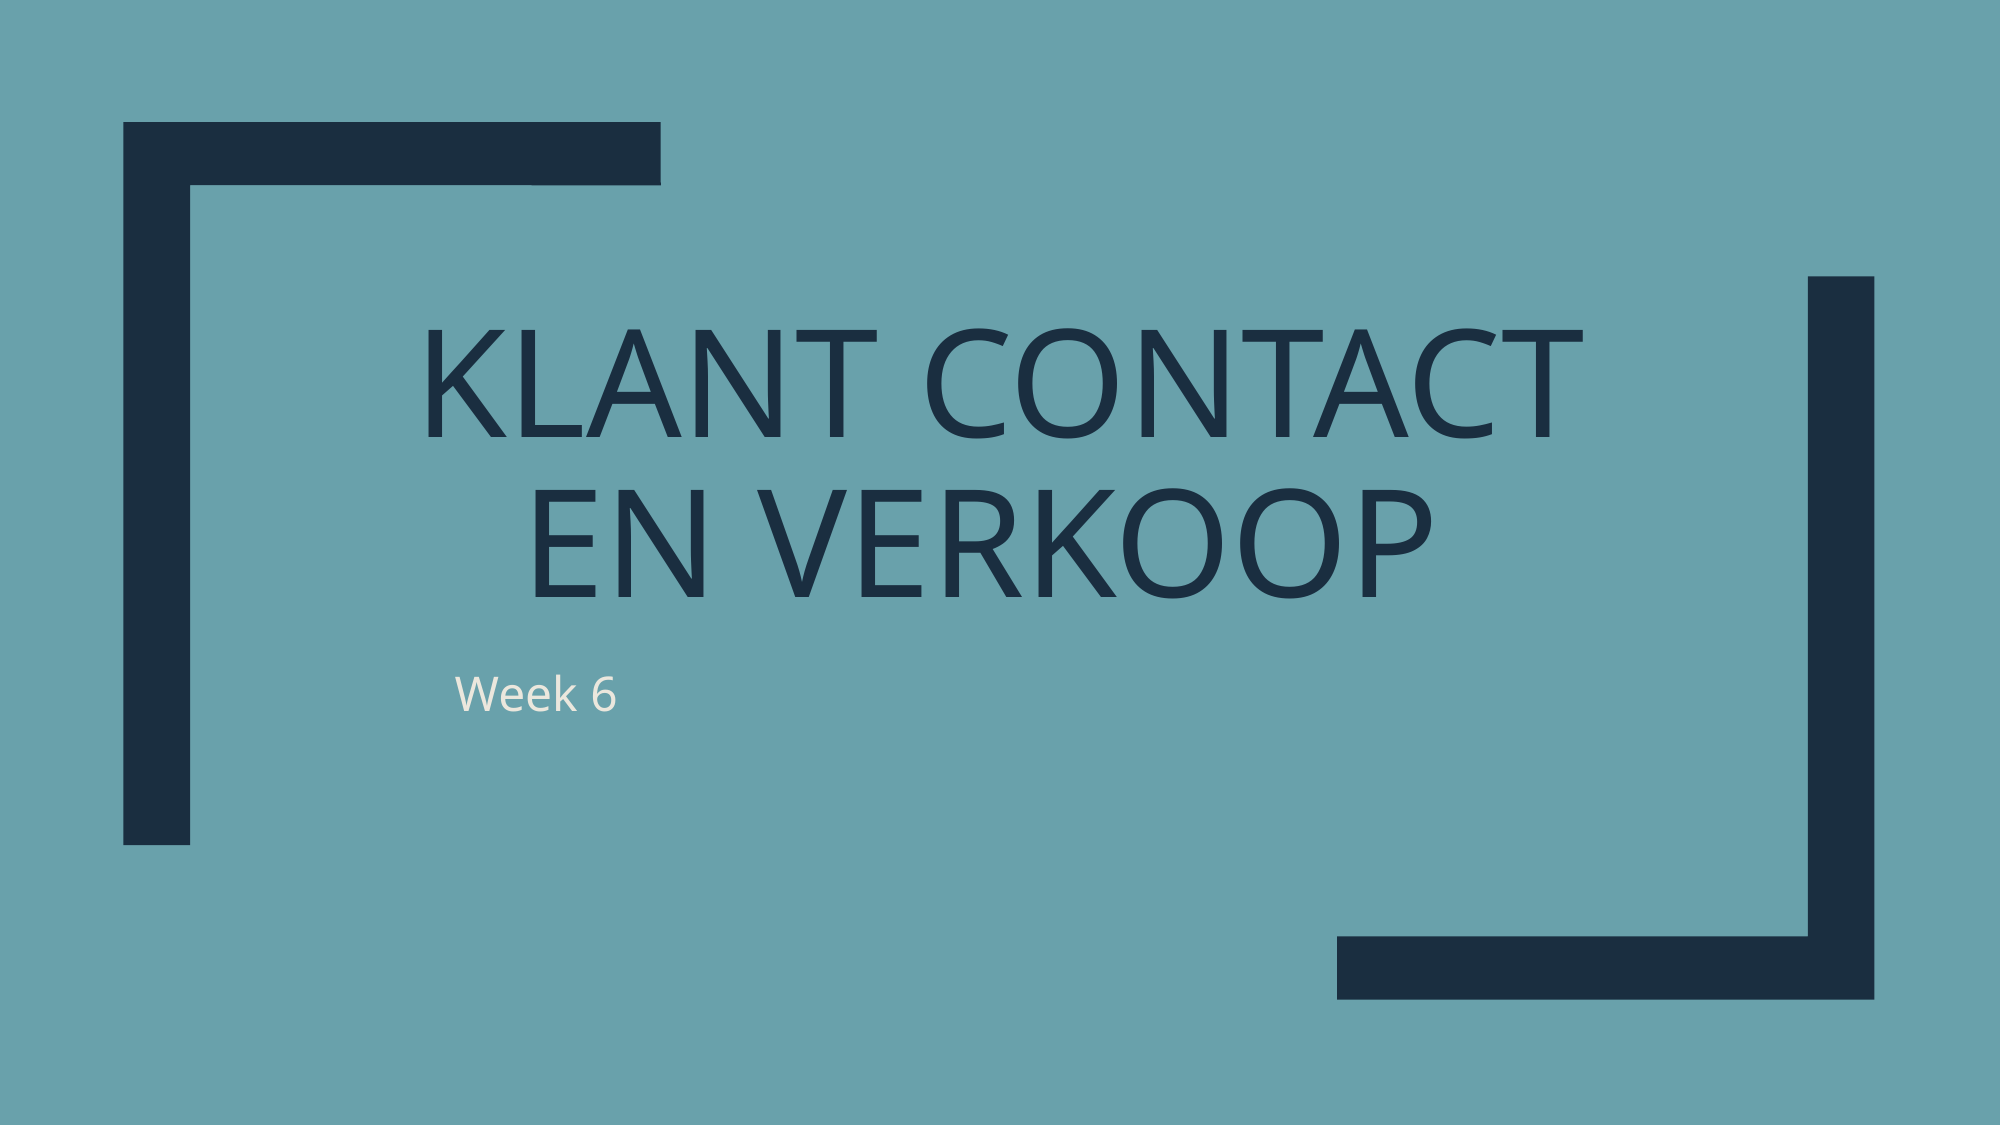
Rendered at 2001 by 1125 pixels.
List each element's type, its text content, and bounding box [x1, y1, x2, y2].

title Klant contact en verkoop [314, 293, 1686, 638]
subtitle Week 6 [439, 649, 1561, 828]
